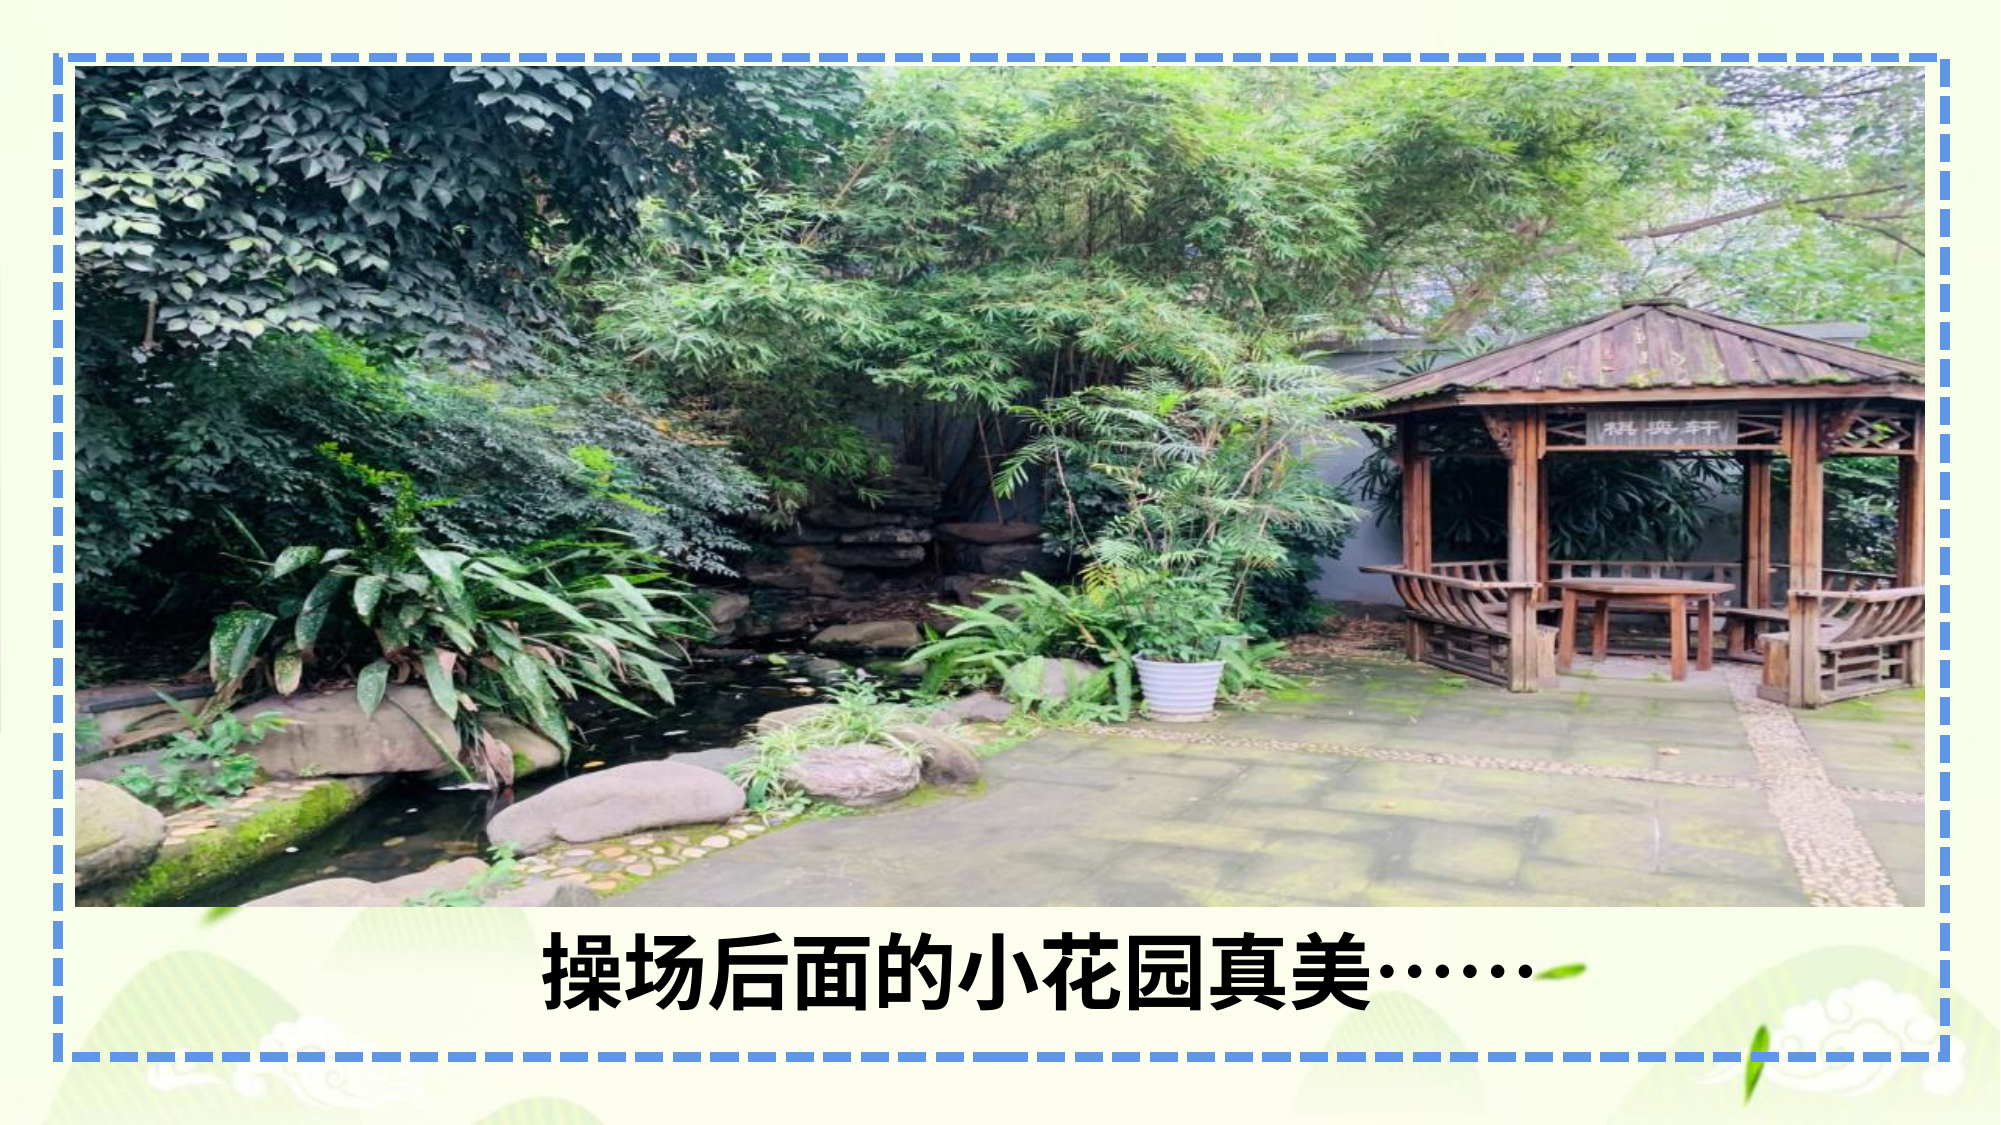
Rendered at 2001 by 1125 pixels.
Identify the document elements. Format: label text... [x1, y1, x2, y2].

picture [0, 0, 2001, 1125]
text_box 操场后面的小花园真美…… [525, 912, 1679, 1028]
